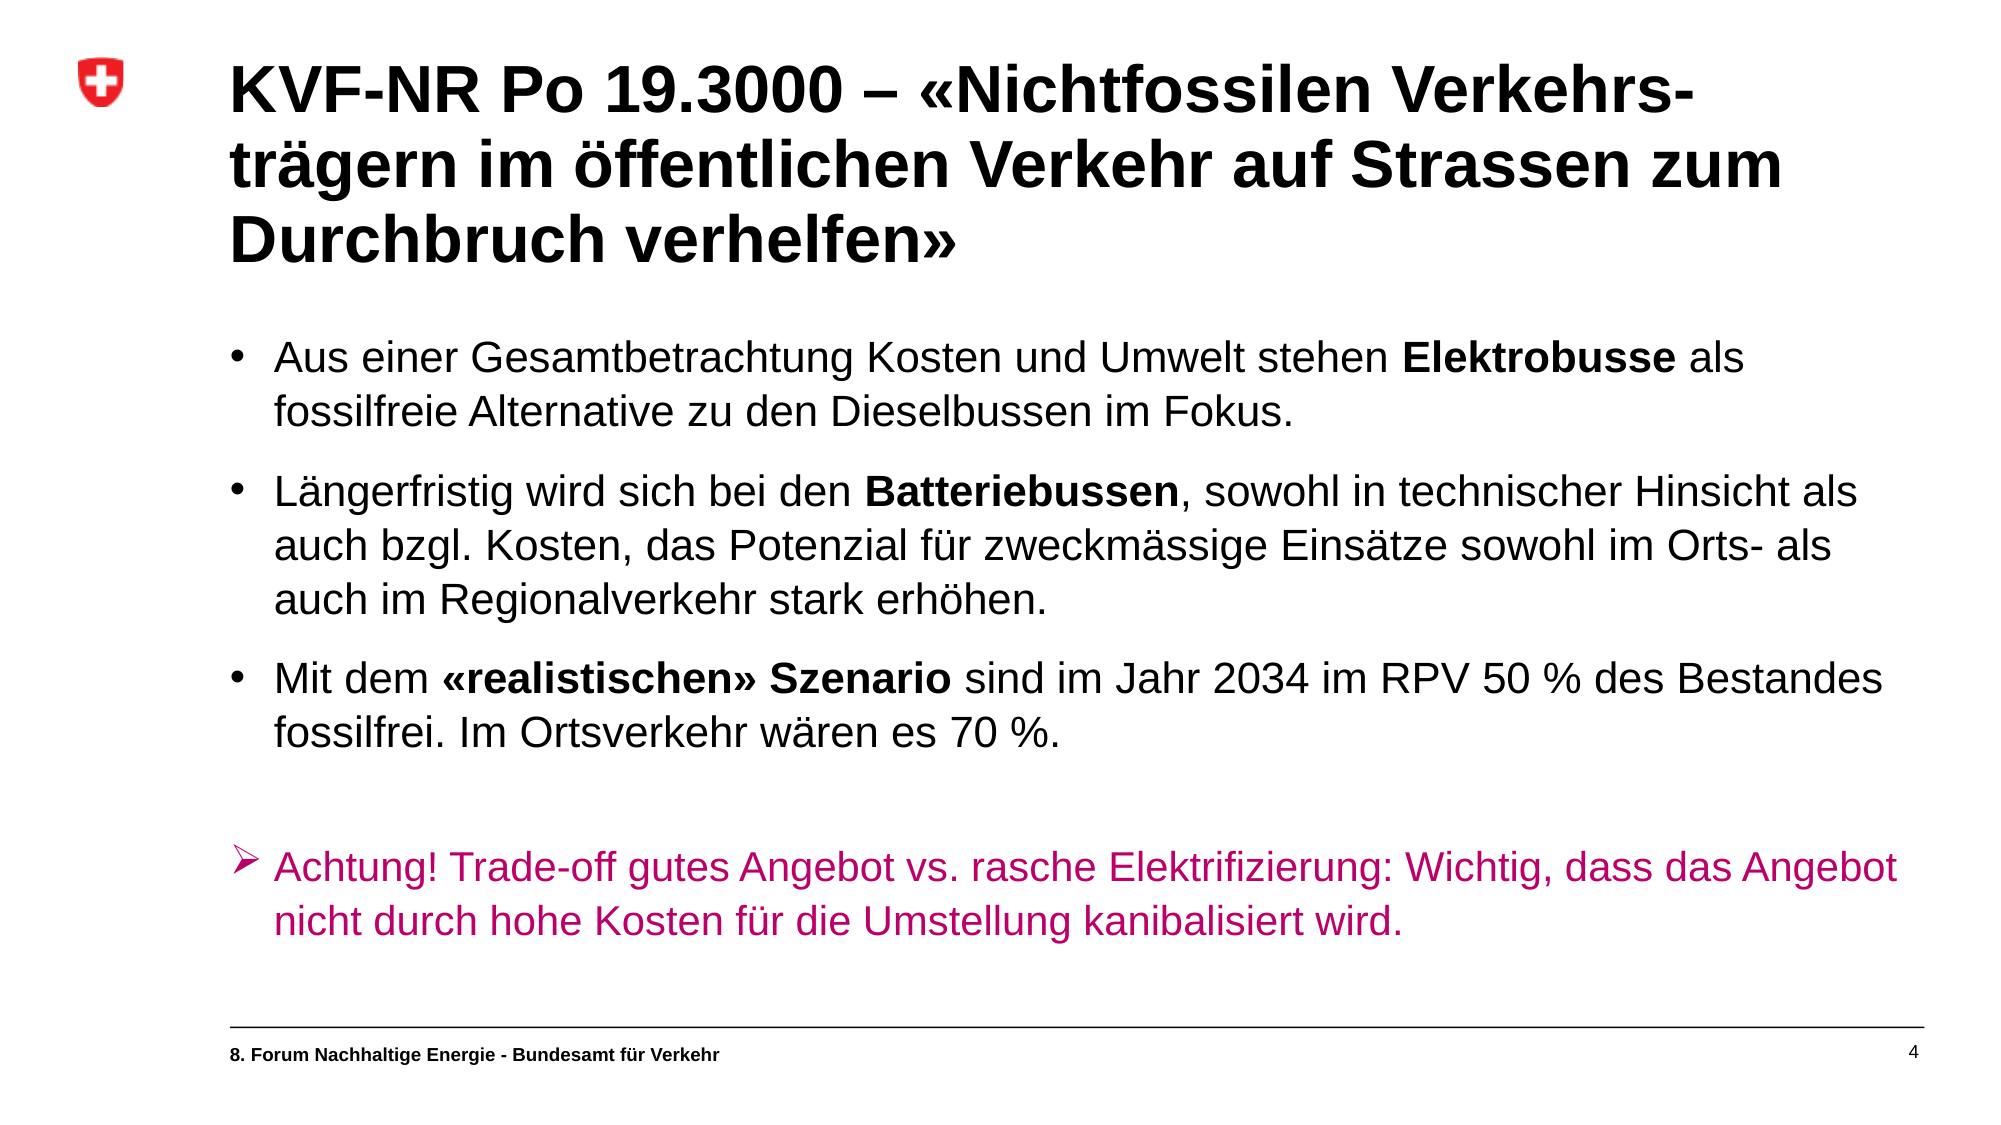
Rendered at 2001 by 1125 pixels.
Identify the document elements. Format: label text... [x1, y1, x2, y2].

slide_number 4 [1821, 1040, 1919, 1070]
footer 8. Forum Nachhaltige Energie - Bundesamt für Verkehr [229, 1040, 1177, 1069]
title KVF-NR Po 19.3000 – «Nichtfossilen Verkehrs-trägern im öffentlichen Verkehr auf Strassen zum Durchbruch verhelfen» [229, 50, 1922, 199]
list Aus einer Gesamtbetrachtung Kosten und Umwelt stehen Elektrobusse als fossilfreie Alternative zu den Dieselbussen im Fokus. Längerfristig wird sich bei den Batteriebussen, sowohl in technischer Hinsicht als auch bzgl. Kosten, das Potenzial für zweckmässige Einsätze sowohl im Orts- als auch im Regionalverkehr stark erhöhen. Mit dem «realistischen» Szenario sind im Jahr 2034 im RPV 50 % des Bestandes fossilfrei. Im Ortsverkehr wären es 70 %. Achtung! Trade-off gutes Angebot vs. rasche Elektrifizierung: Wichtig, dass das Angebot nicht durch hohe Kosten für die Umstellung kanibalisiert wird. [229, 327, 1924, 1071]
